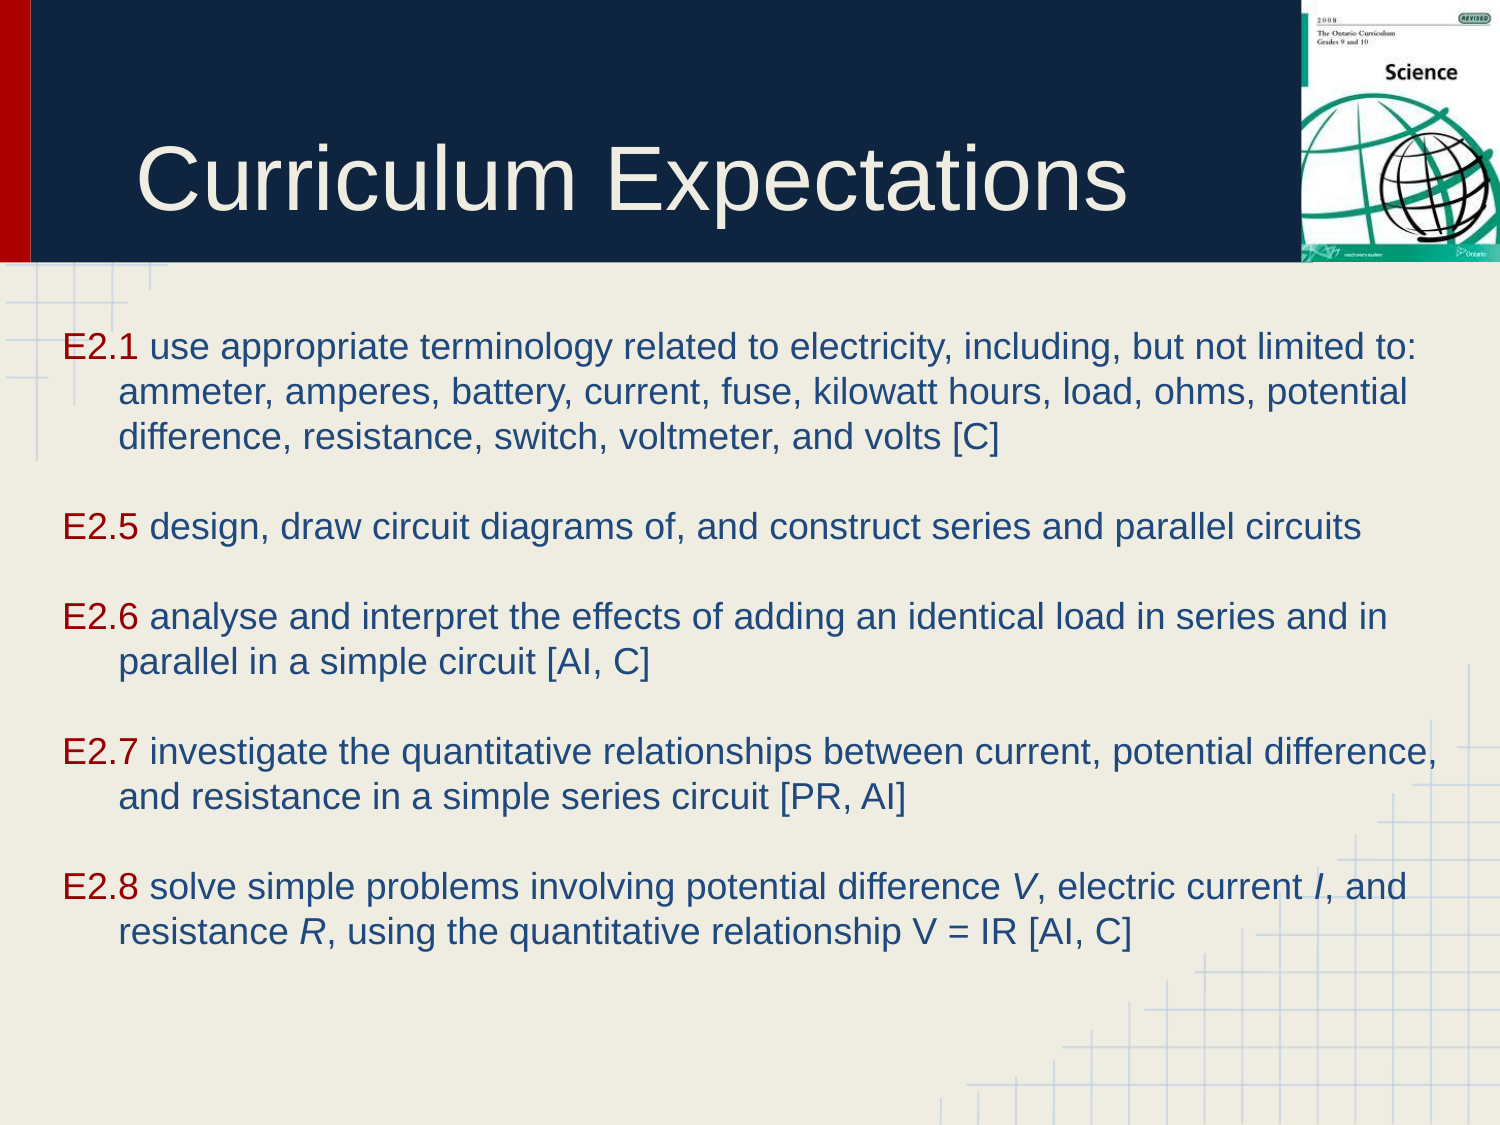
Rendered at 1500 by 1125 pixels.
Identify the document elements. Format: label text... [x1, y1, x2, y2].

list E2.1 use appropriate terminology related to electricity, including, but not limited to: ammeter, amperes, battery, current, fuse, kilowatt hours, load, ohms, potential difference, resistance, switch, voltmeter, and volts [C] E2.5 design, draw circuit diagrams of, and construct series and parallel circuits E2.6 analyse and interpret the effects of adding an identical load in series and in parallel in a simple circuit [AI, C] E2.7 investigate the quantitative relationships between current, potential difference, and resistance in a simple series circuit [PR, AI] E2.8 solve simple problems involving potential difference V, electric current I, and resistance R, using the quantitative relationship V = IR [AI, C] [47, 261, 1461, 967]
title Curriculum Expectations [75, 25, 1276, 244]
text_box [1301, 0, 1500, 262]
